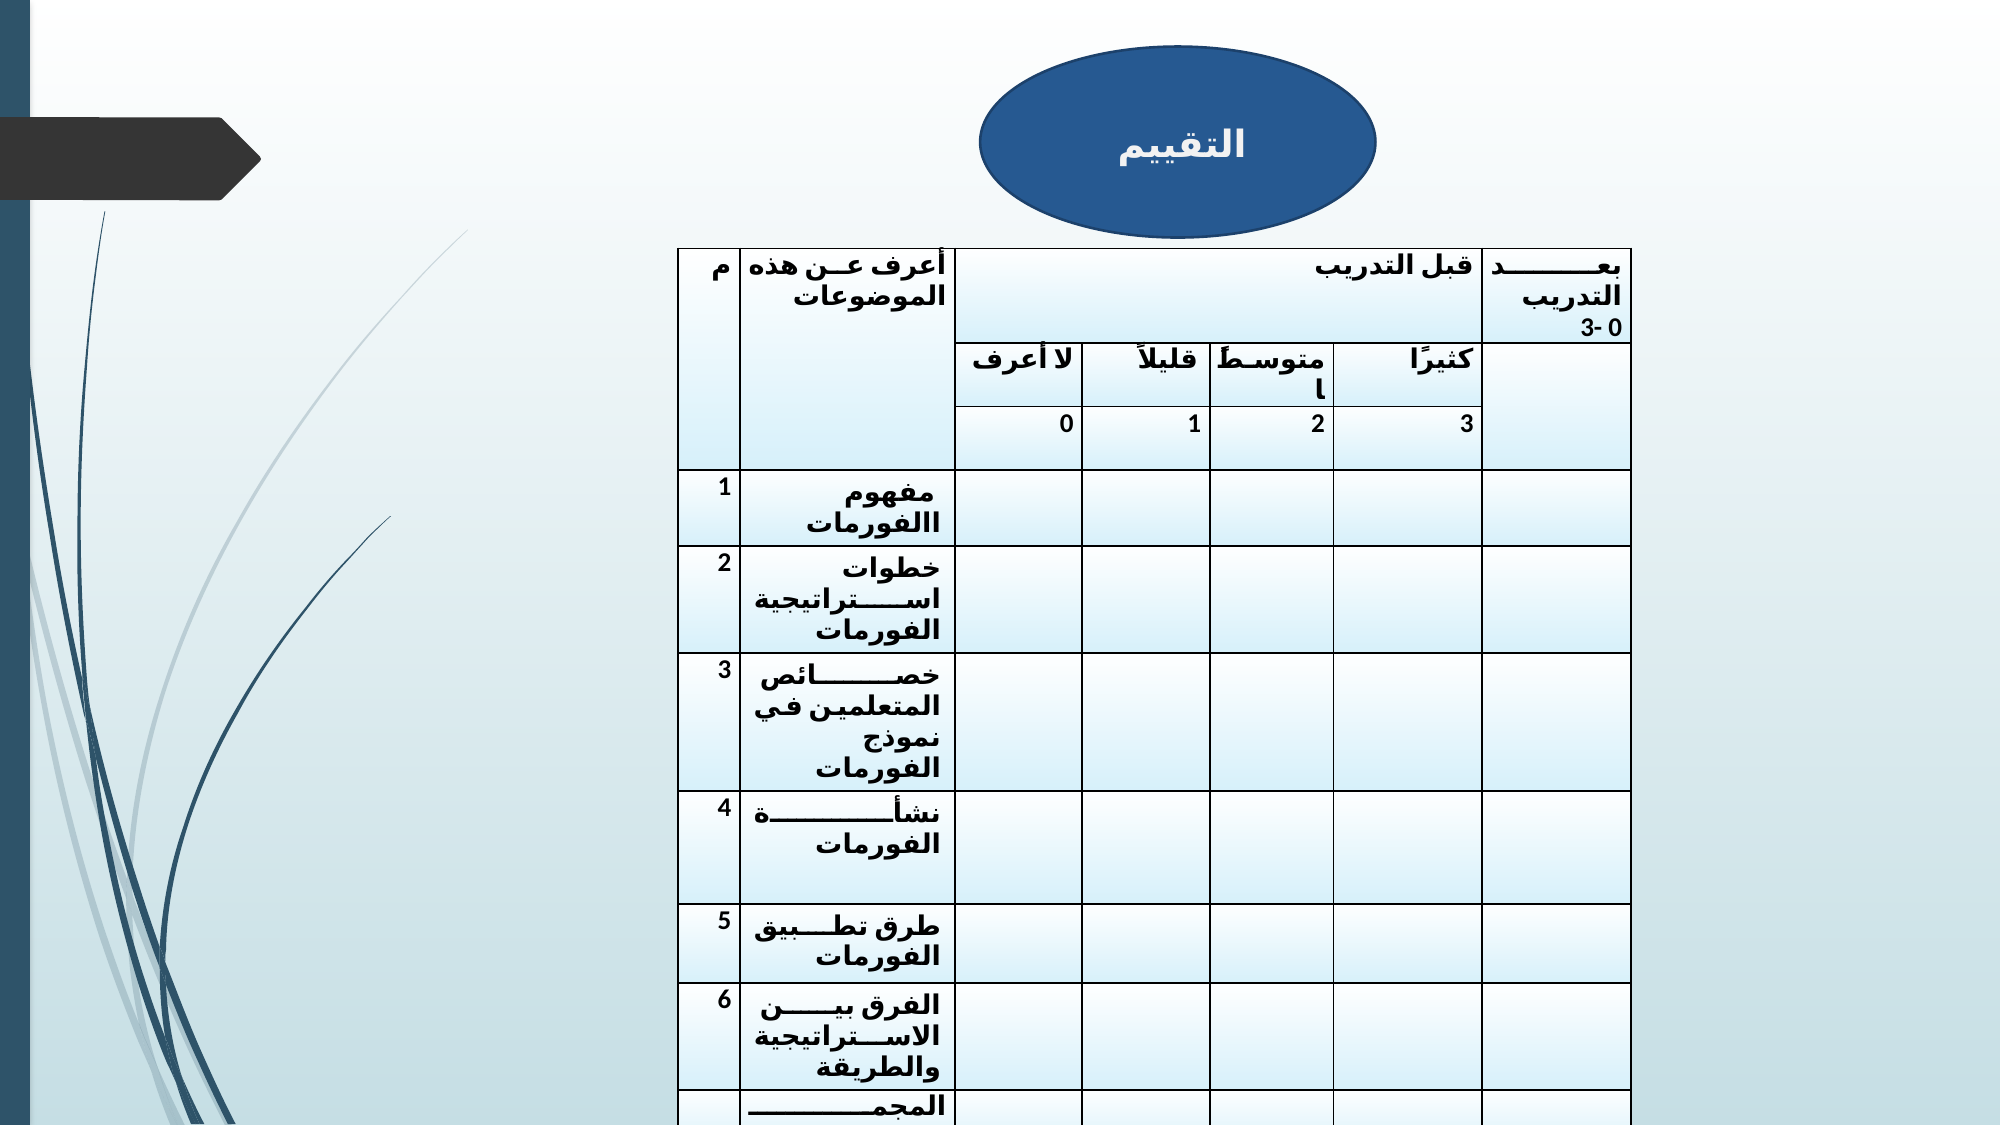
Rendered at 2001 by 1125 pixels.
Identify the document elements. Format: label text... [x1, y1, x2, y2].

table_cell نشأة الفورمات [741, 792, 954, 903]
table_cell [1083, 471, 1209, 545]
table_cell [1211, 471, 1333, 545]
table_cell [1083, 547, 1209, 652]
table_cell [1211, 654, 1333, 790]
table_cell 1 [679, 471, 739, 545]
table_cell خصائص المتعلمين في نموذج الفورمات [741, 654, 954, 790]
table_cell [1334, 984, 1481, 1089]
table_cell [1483, 792, 1630, 903]
table_cell [1083, 654, 1209, 790]
table_cell [1211, 984, 1333, 1089]
table_cell كثيرًا [1334, 344, 1481, 406]
table_cell 4 [679, 792, 739, 903]
table_cell 1 [1083, 407, 1209, 469]
table_cell قليلاً [1083, 344, 1209, 406]
table_cell [1211, 547, 1333, 652]
table_cell [1334, 905, 1481, 982]
table_header بعد التدريب 0 -3 [1483, 249, 1630, 342]
table_cell [1211, 905, 1333, 982]
table_cell متوسطًا [1211, 344, 1333, 406]
table_cell [1083, 984, 1209, 1089]
table_cell [1334, 792, 1481, 903]
table_header أعرف عن هذه الموضوعات [741, 249, 954, 469]
table_cell [1083, 792, 1209, 903]
table_header قبل التدريب [956, 249, 1481, 342]
table_cell خطوات استراتيجية الفورمات [741, 547, 954, 652]
table_cell [1334, 654, 1481, 790]
table_cell [1334, 471, 1481, 545]
table_cell المجمـــــــــــــوع [741, 1091, 954, 1125]
table_cell [1483, 1091, 1630, 1125]
table_cell مفهوم االفورمات [741, 471, 954, 545]
table_cell [1483, 547, 1630, 652]
table_cell 0 [956, 407, 1081, 469]
table_cell [1483, 984, 1630, 1089]
table_cell [1334, 547, 1481, 652]
table_cell [1334, 1091, 1481, 1125]
table_cell [956, 984, 1081, 1089]
table_cell 3 [1334, 407, 1481, 469]
table_cell [1211, 1091, 1333, 1125]
table_cell 6 [679, 984, 739, 1089]
table_cell 3 [679, 654, 739, 790]
table_cell [1483, 471, 1630, 545]
table_cell [1083, 1091, 1209, 1125]
table_cell [1483, 905, 1630, 982]
text_box التقييم [978, 45, 1377, 239]
table_cell [1211, 792, 1333, 903]
table_cell [956, 1091, 1081, 1125]
table_cell [1083, 905, 1209, 982]
table_cell [1483, 654, 1630, 790]
table_cell الفرق بين الاستراتيجية والطريقة [741, 984, 954, 1089]
table_cell [1483, 344, 1630, 469]
table_cell [956, 905, 1081, 982]
table_cell لا أعرف [956, 344, 1081, 406]
table_header م [679, 249, 739, 469]
table_cell 5 [679, 905, 739, 982]
table_cell 2 [1211, 407, 1333, 469]
table_cell 2 [679, 547, 739, 652]
table_cell [956, 547, 1081, 652]
table_cell طرق تطبيق الفورمات [741, 905, 954, 982]
table_cell [679, 1091, 739, 1125]
table_cell [956, 792, 1081, 903]
table_cell [956, 471, 1081, 545]
table_cell [956, 654, 1081, 790]
